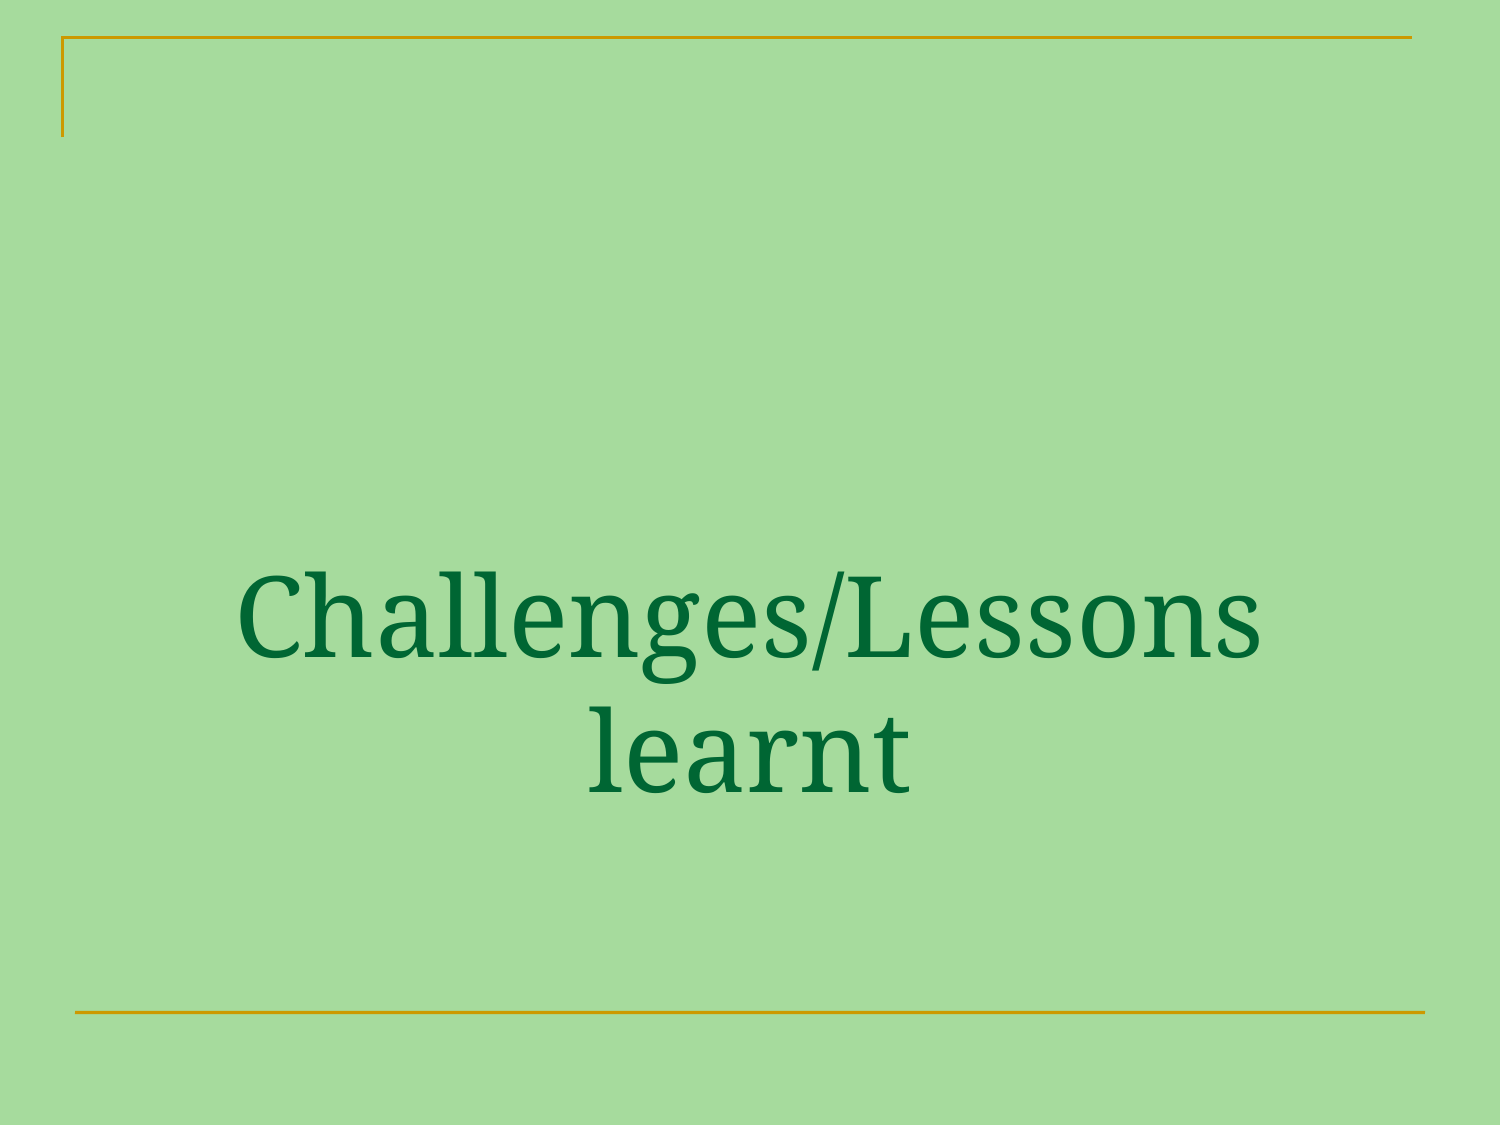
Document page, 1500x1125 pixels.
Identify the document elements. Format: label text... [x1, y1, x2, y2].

title Challenges/Lessons learnt [75, 537, 1425, 725]
